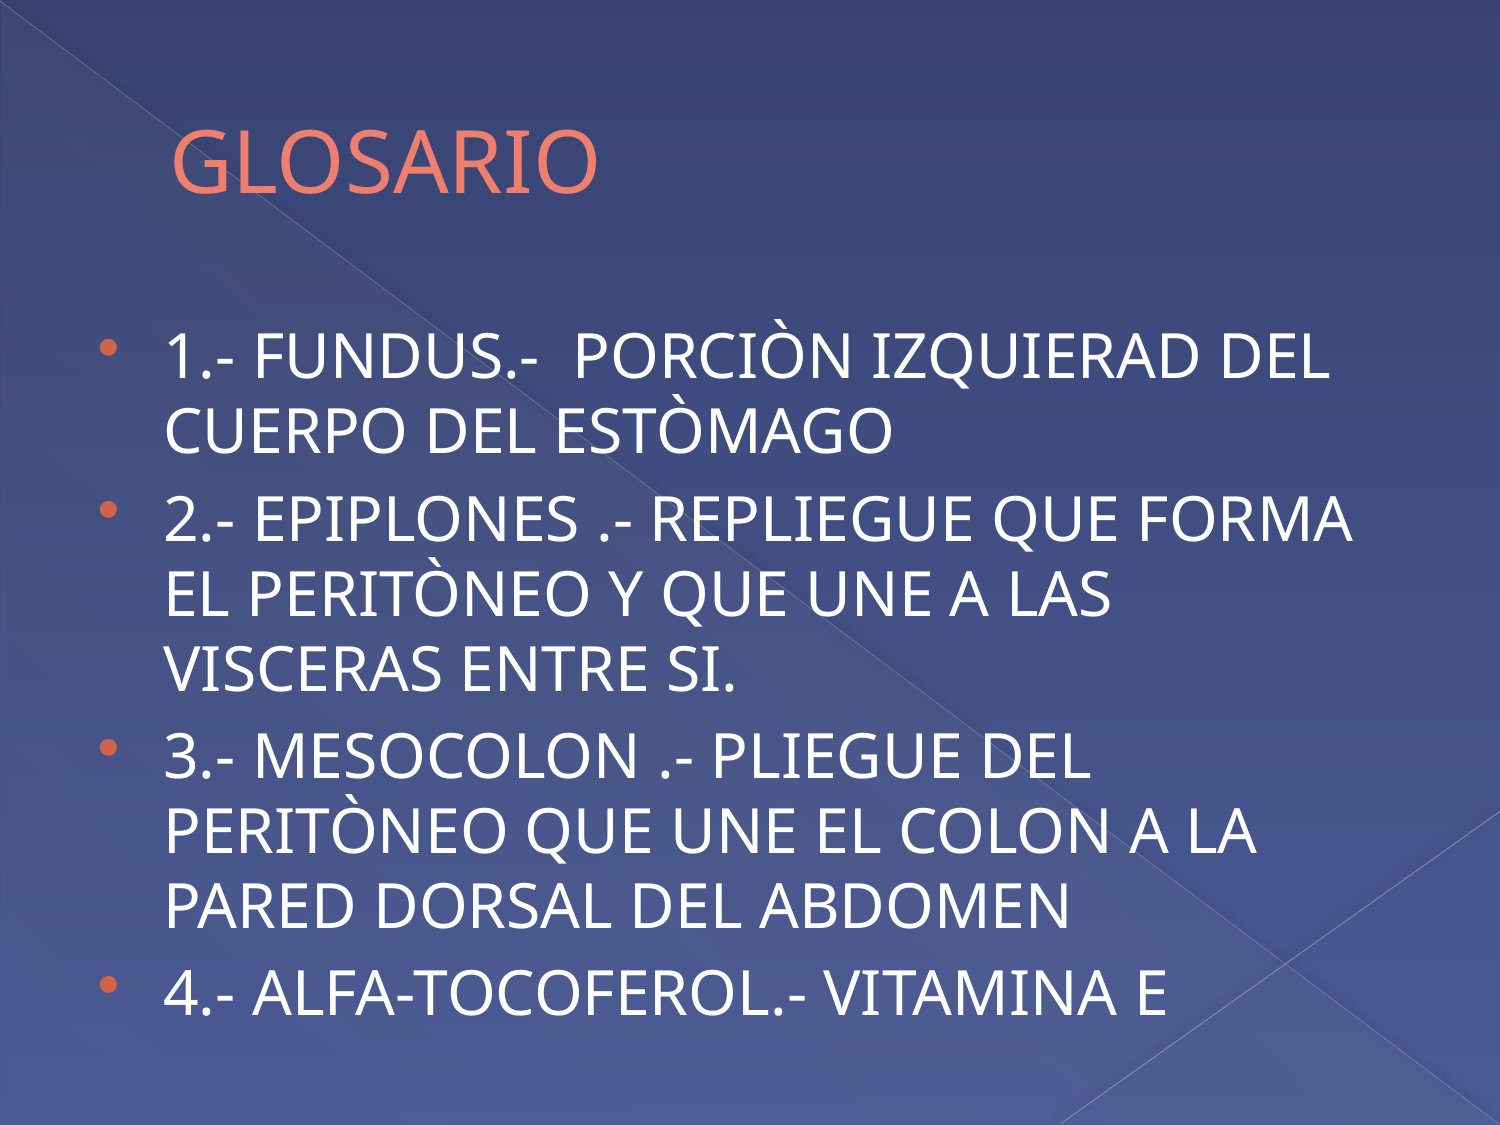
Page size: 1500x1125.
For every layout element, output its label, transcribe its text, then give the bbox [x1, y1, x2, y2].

title GLOSARIO [75, 43, 1425, 274]
list 1.- FUNDUS.- PORCIÒN IZQUIERAD DEL CUERPO DEL ESTÒMAGO 2.- EPIPLONES .- REPLIEGUE QUE FORMA EL PERITÒNEO Y QUE UNE A LAS VISCERAS ENTRE SI. 3.- MESOCOLON .- PLIEGUE DEL PERITÒNEO QUE UNE EL COLON A LA PARED DORSAL DEL ABDOMEN 4.- ALFA-TOCOFEROL.- VITAMINA E [75, 308, 1425, 1059]
